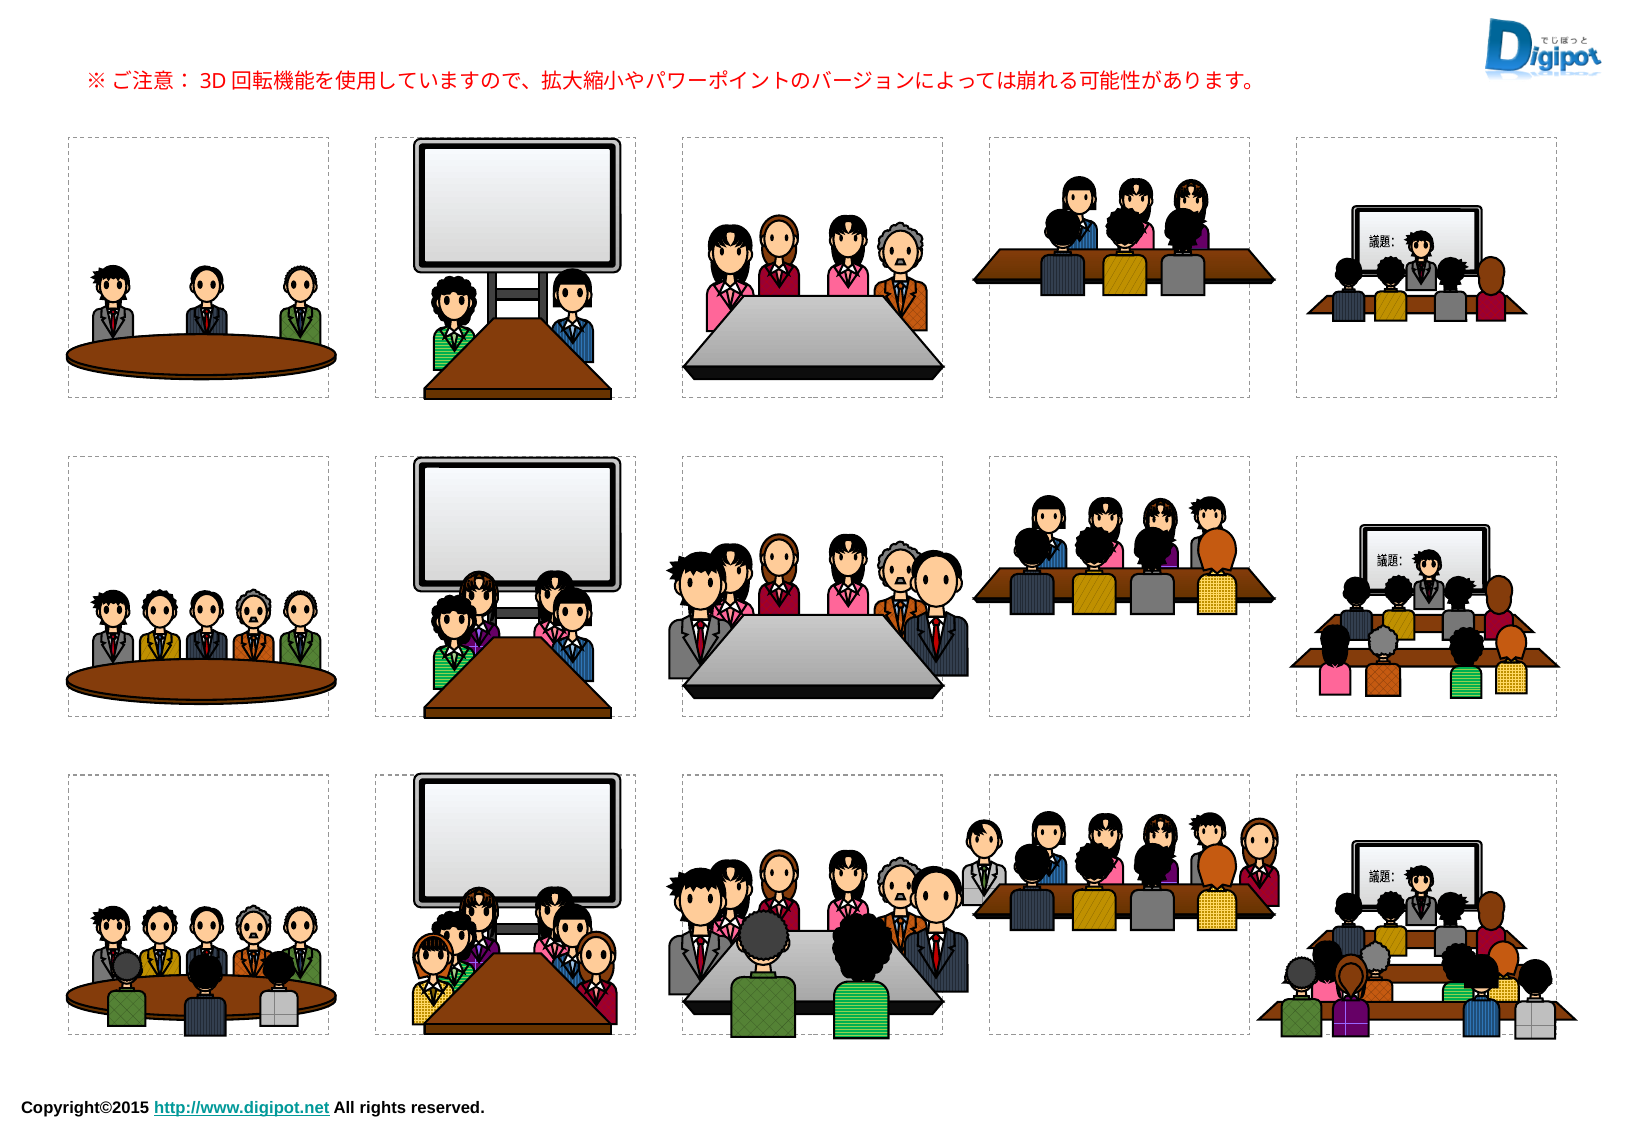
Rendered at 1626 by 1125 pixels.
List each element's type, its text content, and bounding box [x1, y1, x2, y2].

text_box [1258, 840, 1576, 1039]
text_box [66, 905, 336, 1036]
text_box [413, 457, 621, 719]
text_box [667, 534, 968, 699]
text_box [1308, 206, 1526, 322]
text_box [413, 138, 621, 400]
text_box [973, 495, 1275, 615]
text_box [66, 265, 336, 380]
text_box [412, 773, 621, 1035]
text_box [1291, 524, 1559, 698]
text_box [683, 215, 944, 380]
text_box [66, 589, 336, 705]
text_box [973, 176, 1275, 296]
text_box ※ご注意：3D回転機能を使用していますので、拡大縮小やパワーポイントのバージョンによっては崩れる可能性があります。 [71, 60, 1279, 101]
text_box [962, 811, 1279, 931]
picture [1485, 18, 1602, 82]
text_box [667, 850, 968, 1039]
